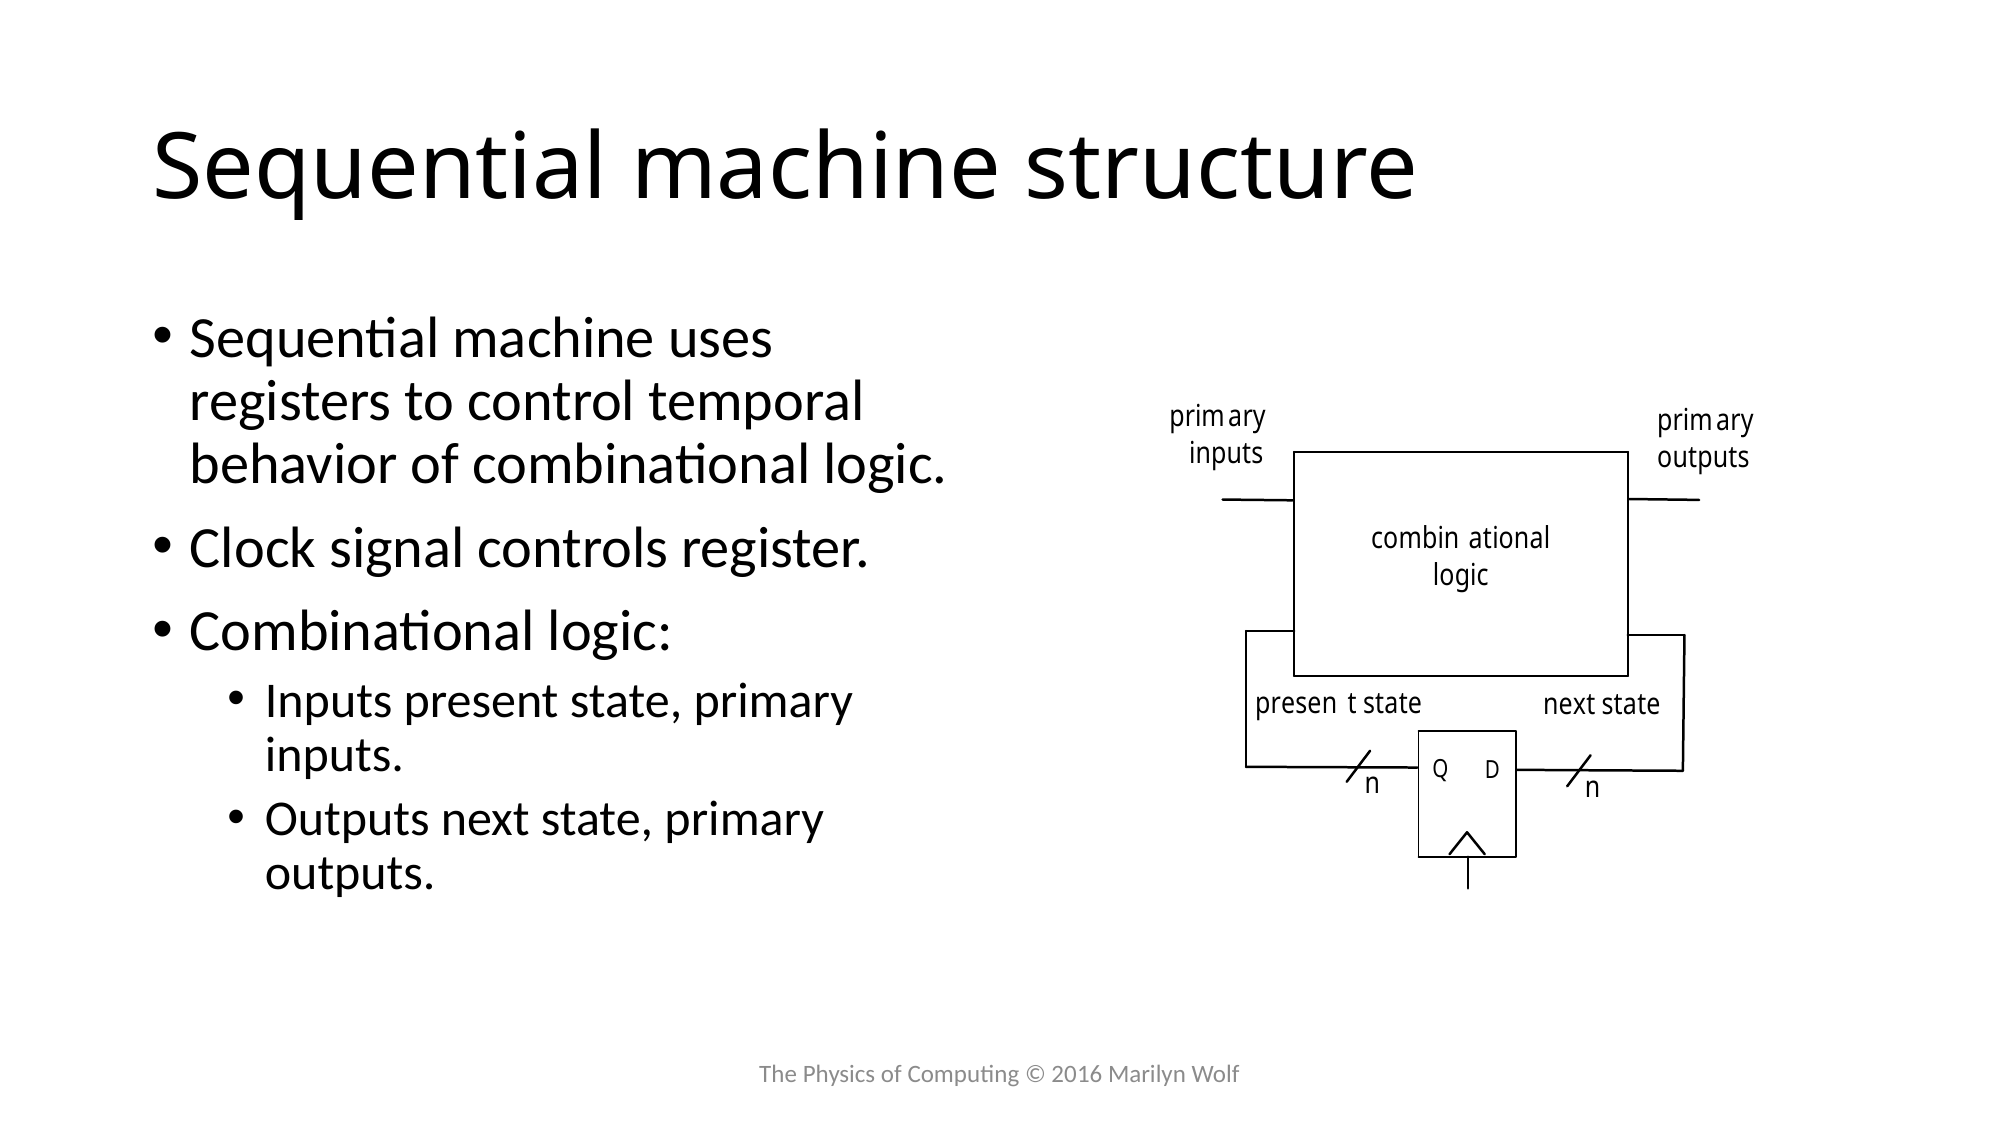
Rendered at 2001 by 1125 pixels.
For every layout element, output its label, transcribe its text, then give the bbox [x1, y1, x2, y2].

footer The Physics of Computing © 2016 Marilyn Wolf [662, 1042, 1338, 1103]
list Sequential machine uses registers to control temporal behavior of combinational logic. Clock signal controls register. Combinational logic: Inputs present state, primary inputs. Outputs next state, primary outputs. [137, 299, 988, 1014]
picture [1171, 403, 1761, 892]
title Sequential machine structure [137, 59, 1863, 278]
